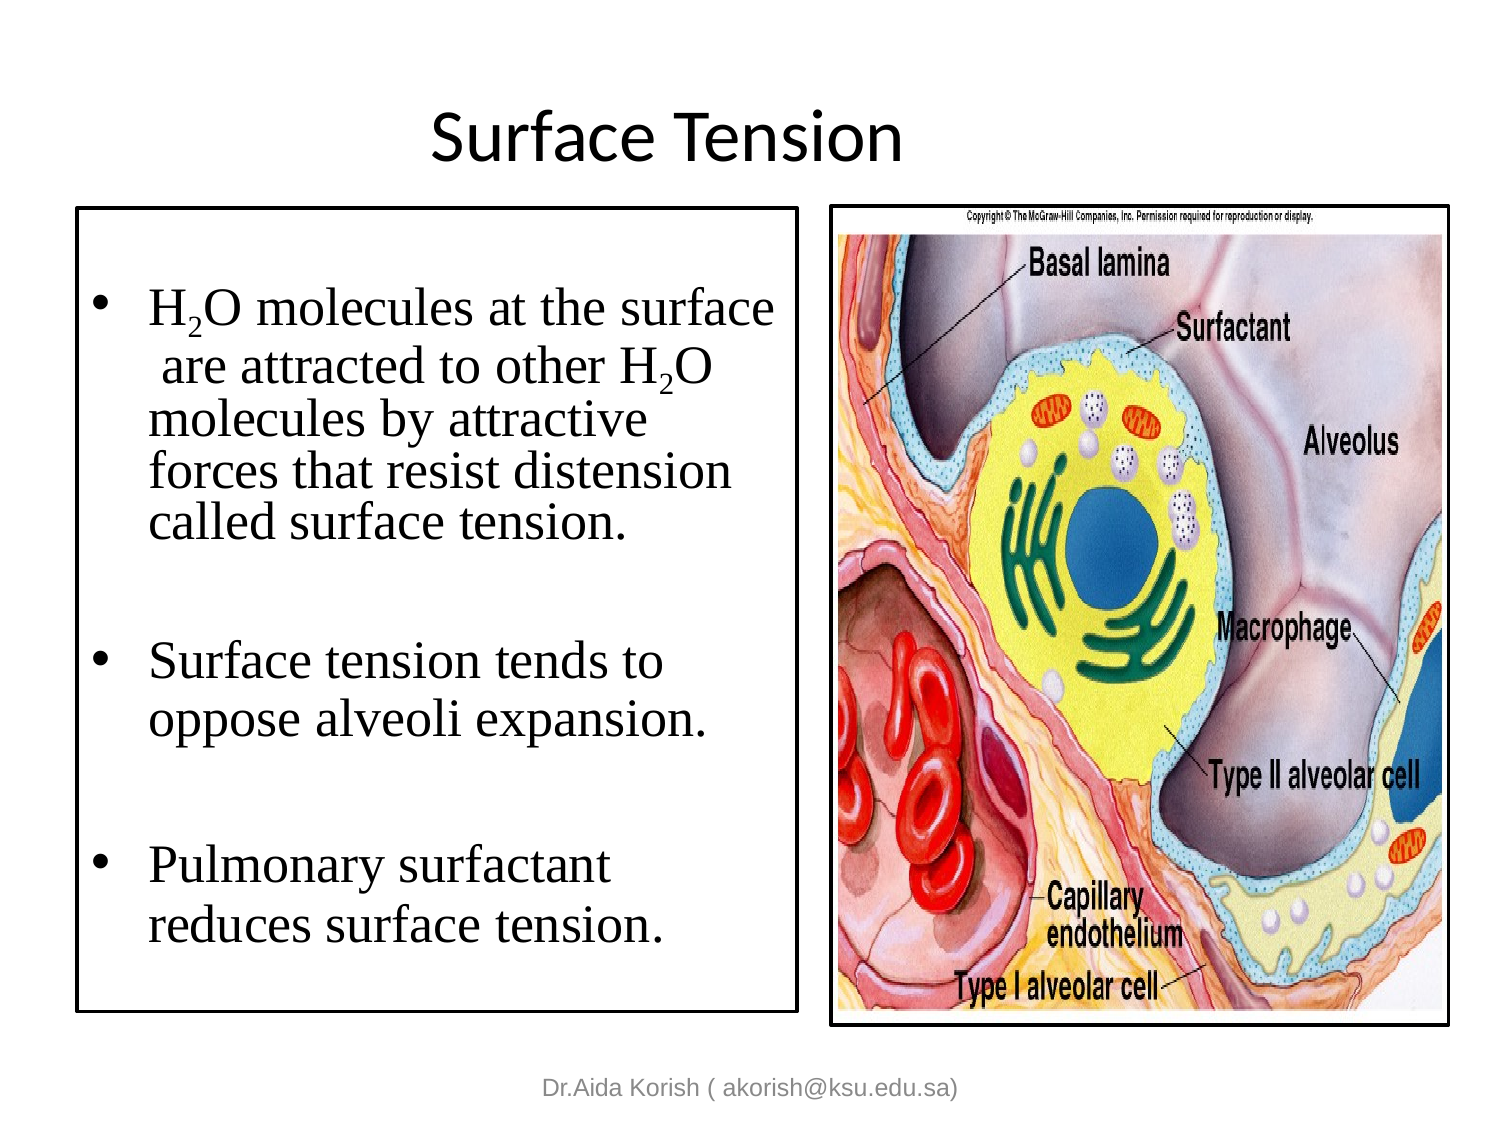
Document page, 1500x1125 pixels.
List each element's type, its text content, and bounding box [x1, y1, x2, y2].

footer Dr.Aida Korish ( akorish@ksu.edu.sa) [539, 1074, 962, 1125]
text_box [76, 208, 798, 1012]
text_box H2O molecules at the surface are attracted to other H2O molecules by attractive forces that resist distension called surface tension. Surface tension tends to oppose alveoli expansion. Pulmonary surfactant reduces surface tension. [89, 267, 782, 954]
text_box [830, 206, 1449, 1025]
title Surface Tension [53, 54, 1447, 274]
